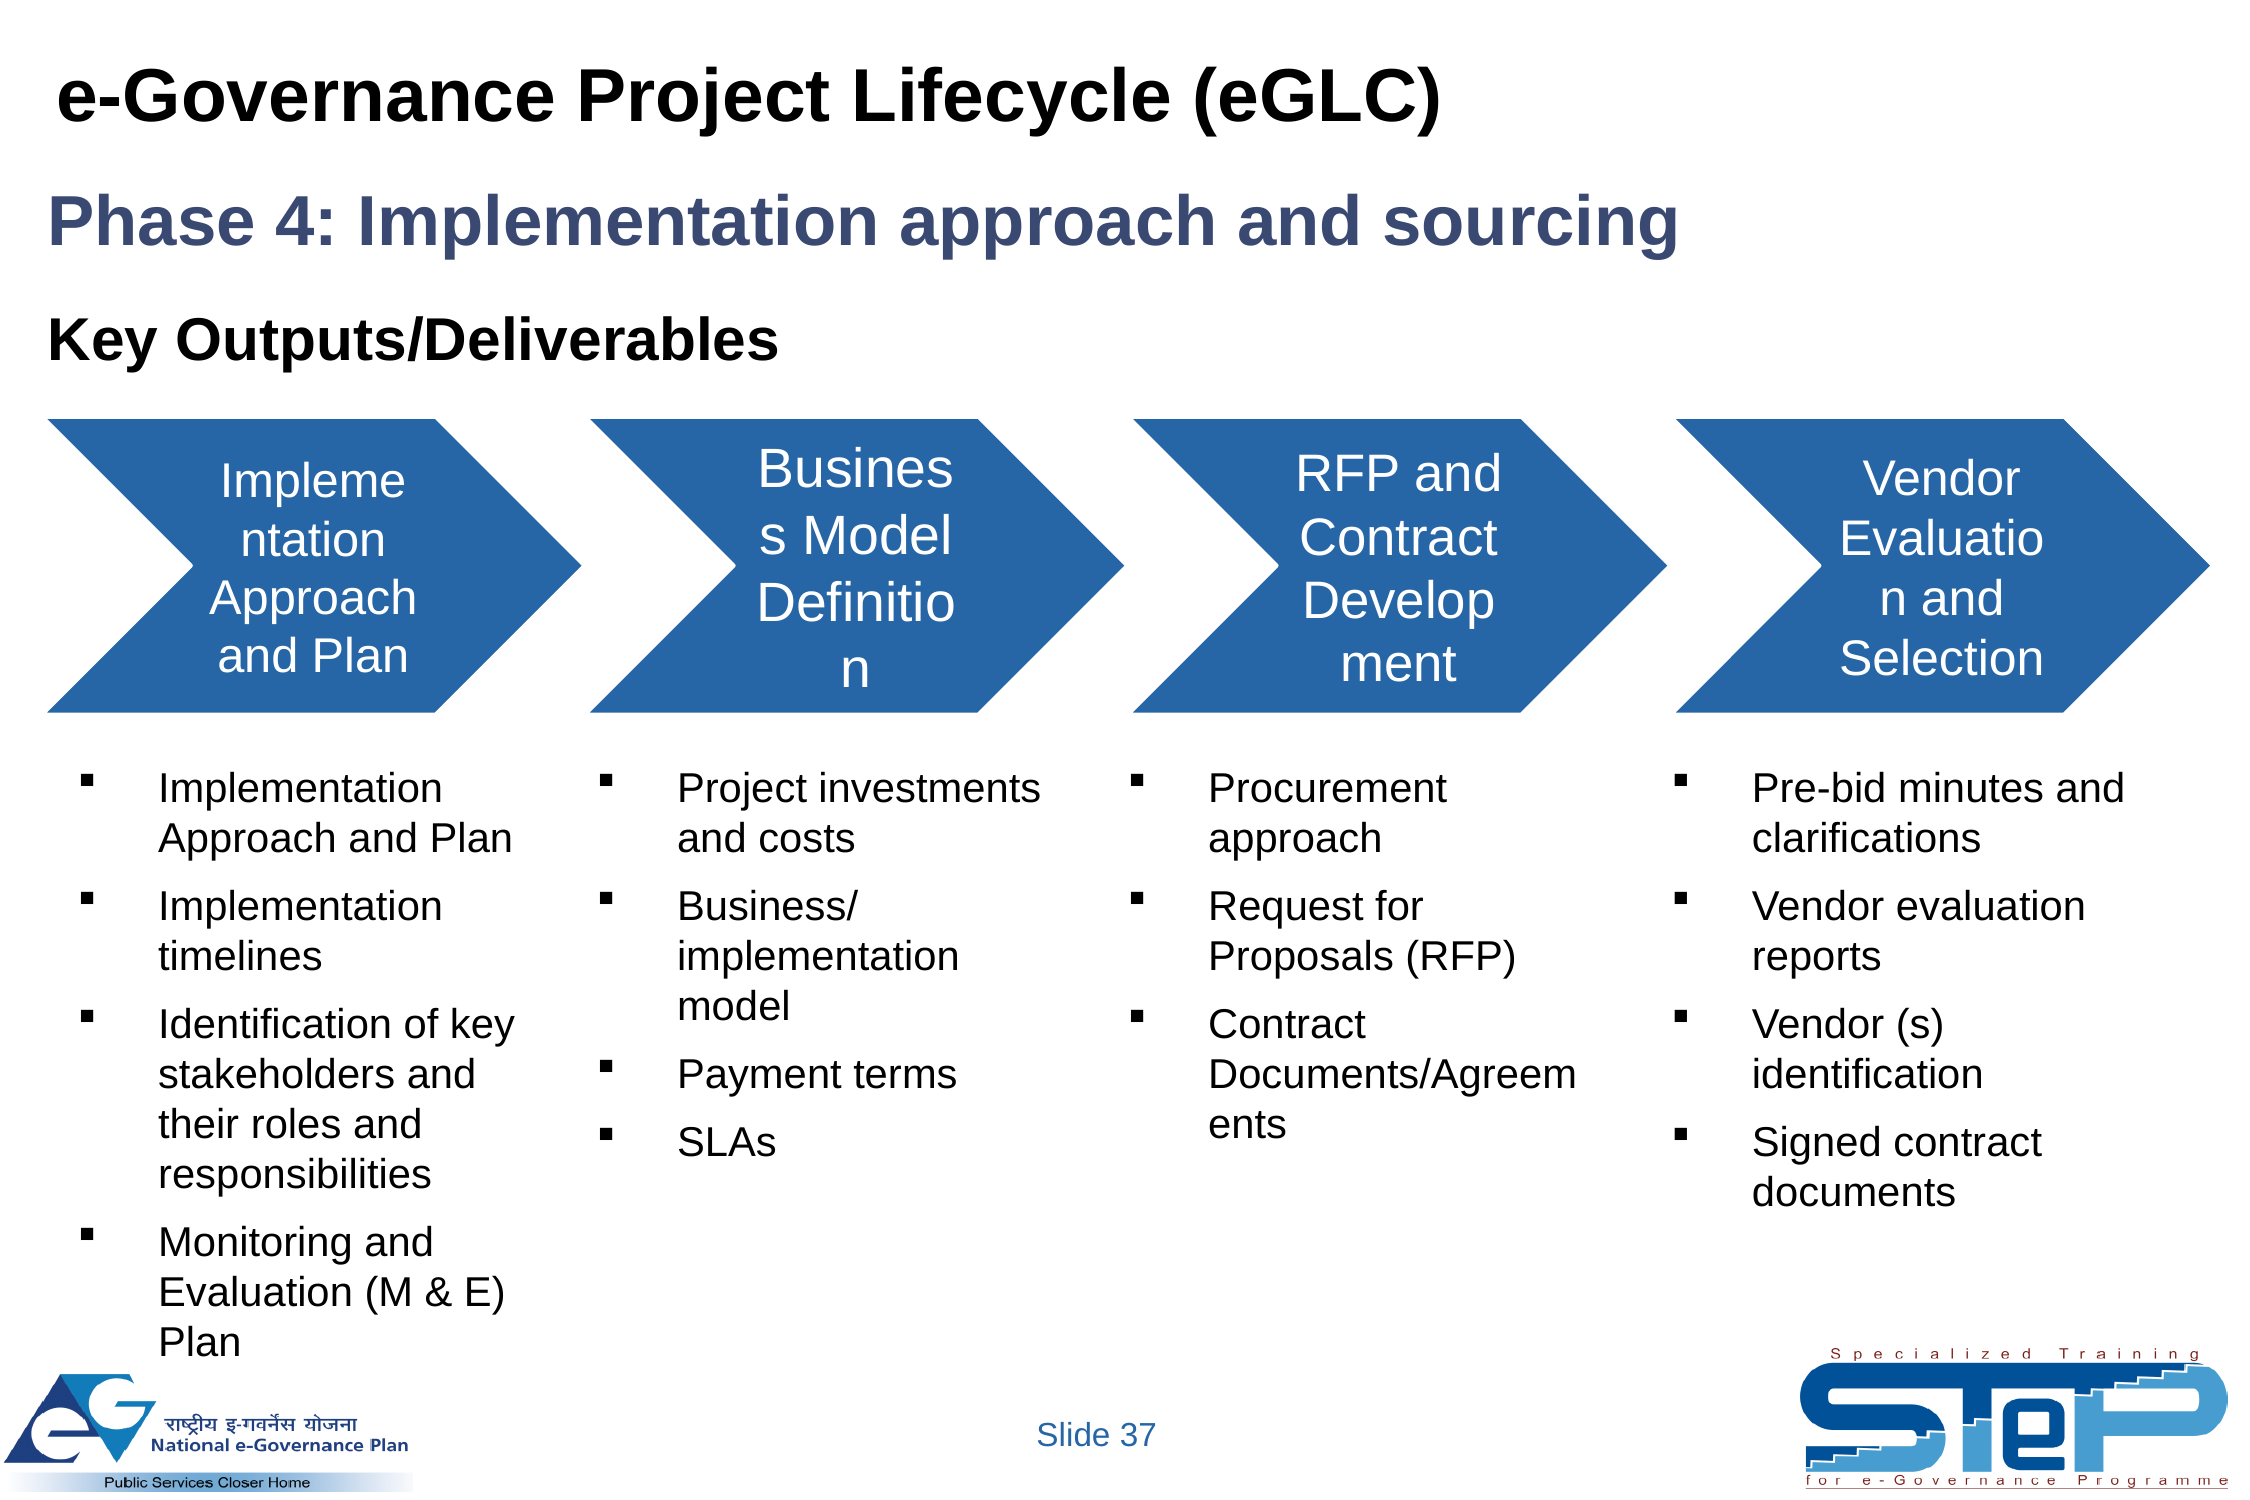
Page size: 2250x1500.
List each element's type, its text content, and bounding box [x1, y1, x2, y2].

text_box Procurement approach Request for Proposals (RFP) Contract Documents/Agreements [1106, 750, 1613, 1217]
text_box Pre-bid minutes and clarifications Vendor evaluation reports Vendor (s) identification Signed contract documents [1650, 749, 2157, 1225]
picture [1800, 1348, 2228, 1489]
text_box Phase 4: Implementation approach and sourcing [47, 147, 2092, 288]
text_box Implementation Approach and Plan Implementation timelines Identification of key stakeholders and their roles and responsibilities Monitoring and Evaluation (M & E) Plan [56, 750, 563, 1376]
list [41, 416, 2214, 715]
text_box Project investments and costs Business/implementation model Payment terms SLAs [575, 750, 1082, 1175]
title e-Governance Project Lifecycle (eGLC) [56, 16, 2082, 147]
picture [3, 1374, 413, 1492]
text_box Key Outputs/Deliverables [47, 288, 2092, 407]
